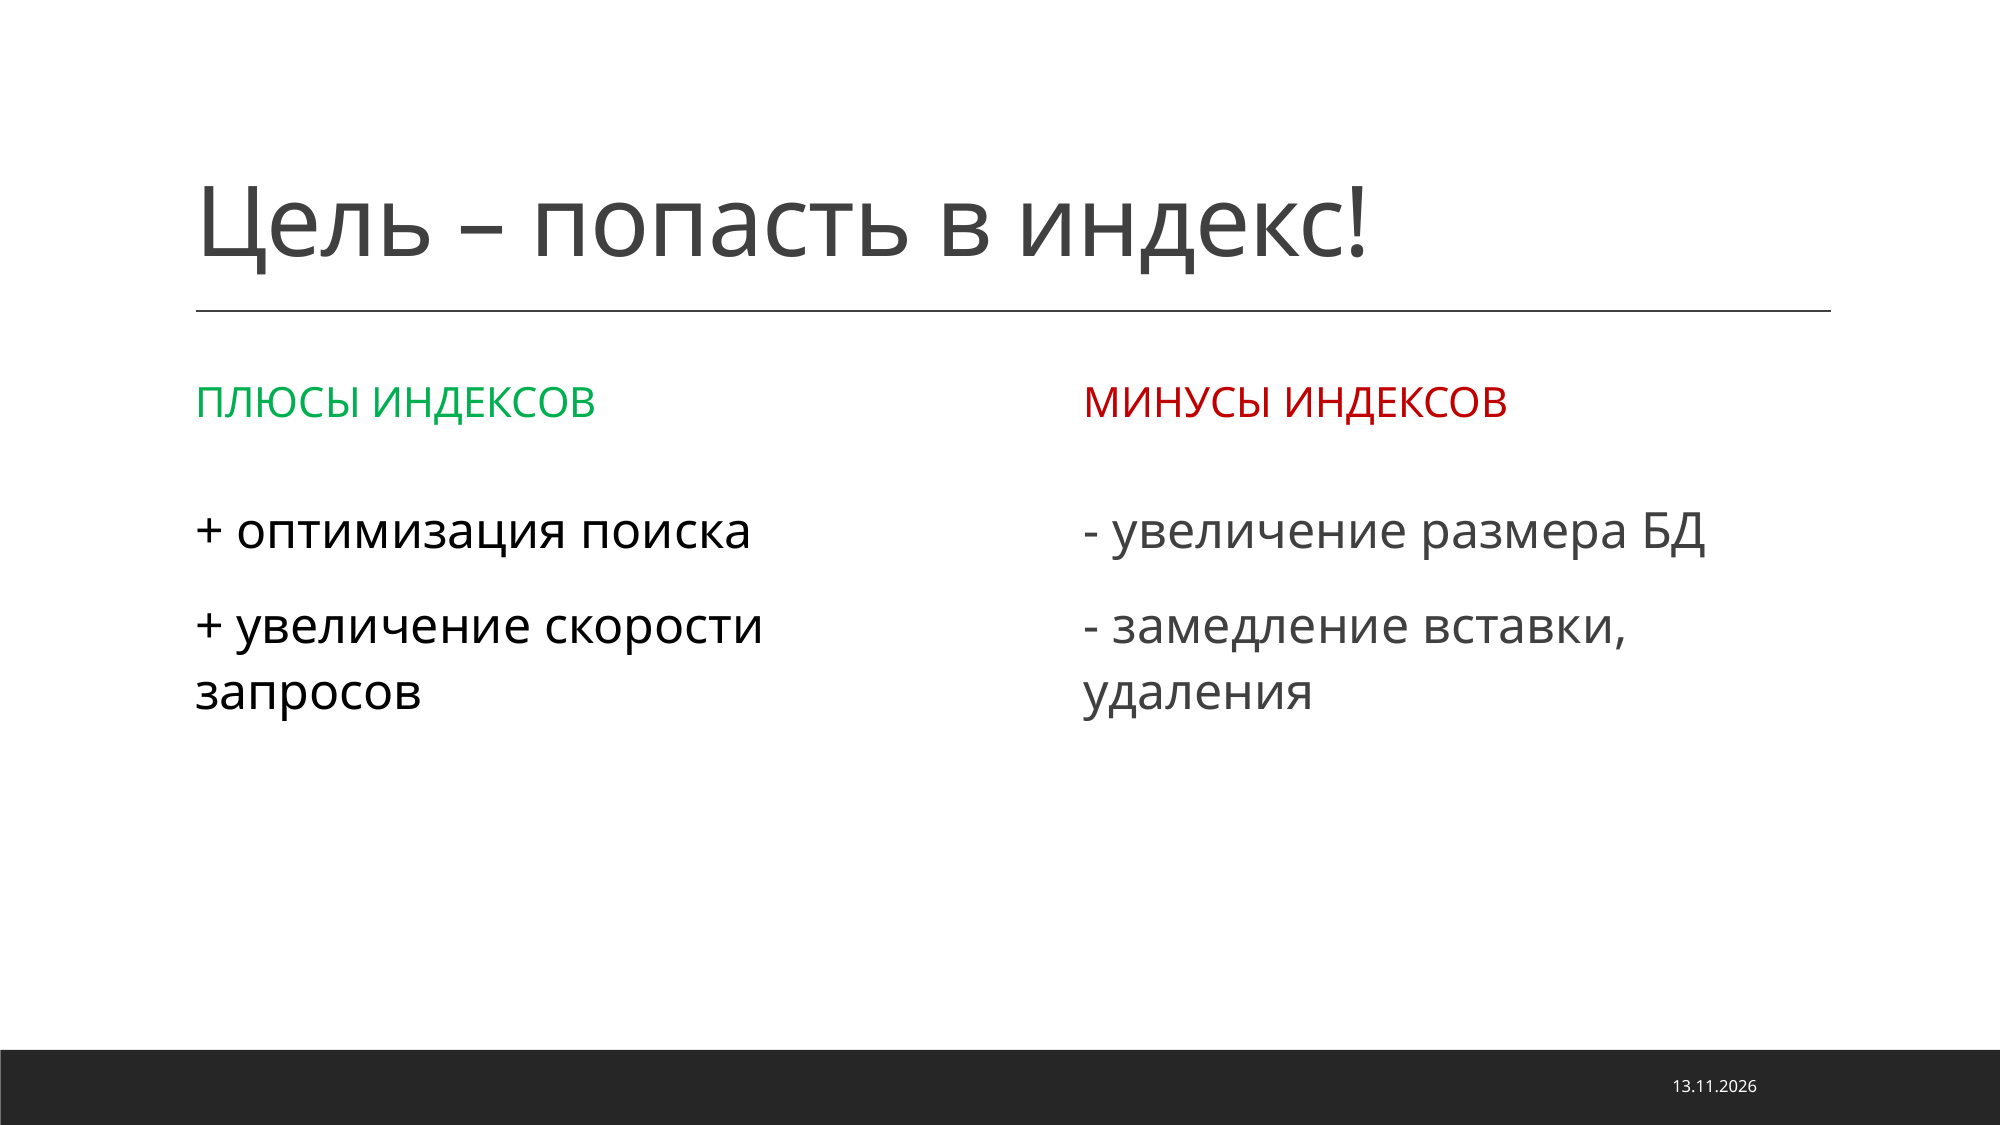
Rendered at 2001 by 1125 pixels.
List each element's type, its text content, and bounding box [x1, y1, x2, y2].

list + оптимизация поиска + увеличение скорости запросов [180, 485, 942, 963]
list Плюсы индексов [180, 337, 942, 459]
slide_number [1348, 1057, 1773, 1118]
list - увеличение размера БД - замедление вставки, удаления [1068, 485, 1830, 963]
title Цель – попасть в индекс! [180, 47, 1830, 285]
list Минусы индексов [1068, 337, 1830, 459]
